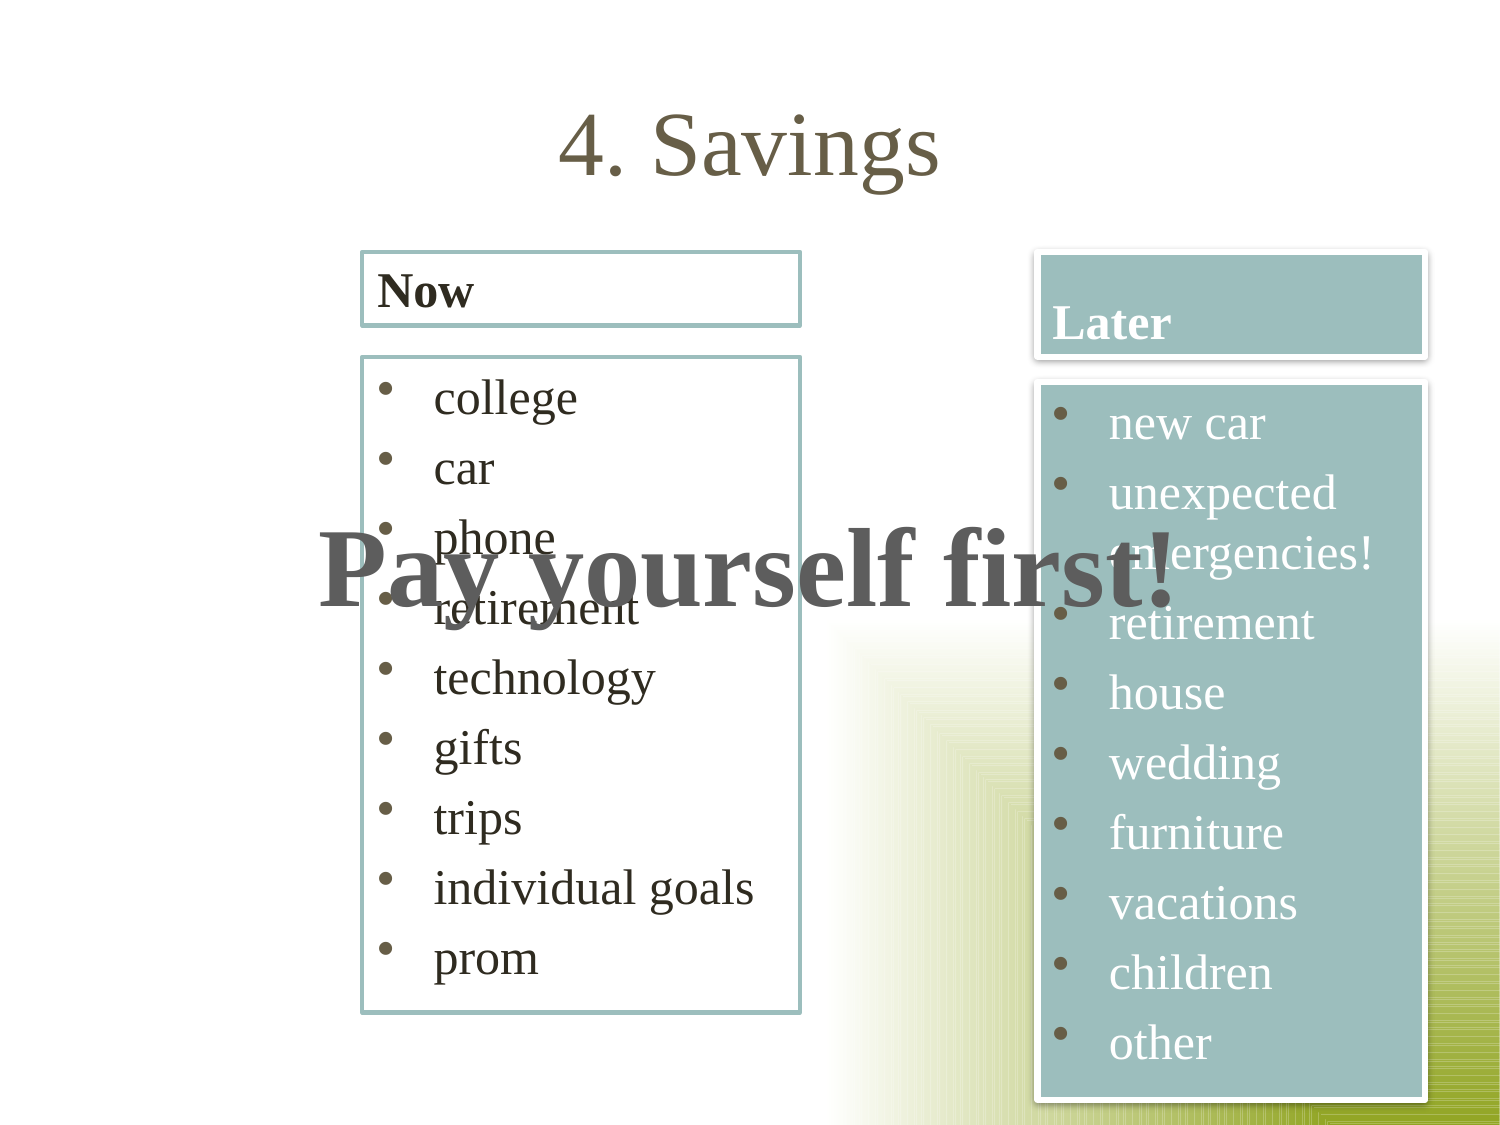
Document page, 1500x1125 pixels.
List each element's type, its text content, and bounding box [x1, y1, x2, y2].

list Now [360, 250, 802, 328]
list Later [1034, 249, 1428, 360]
list college car phone retirement technology gifts trips individual goals prom [360, 637, 802, 1015]
list college car phone retirement technology gifts trips individual goals prom [360, 355, 802, 486]
text_box Pay yourself first! [303, 486, 1197, 637]
title 4. Savings [75, 45, 1425, 233]
list new car unexpected emergencies! retirement house wedding furniture vacations children other [1034, 379, 1428, 1103]
